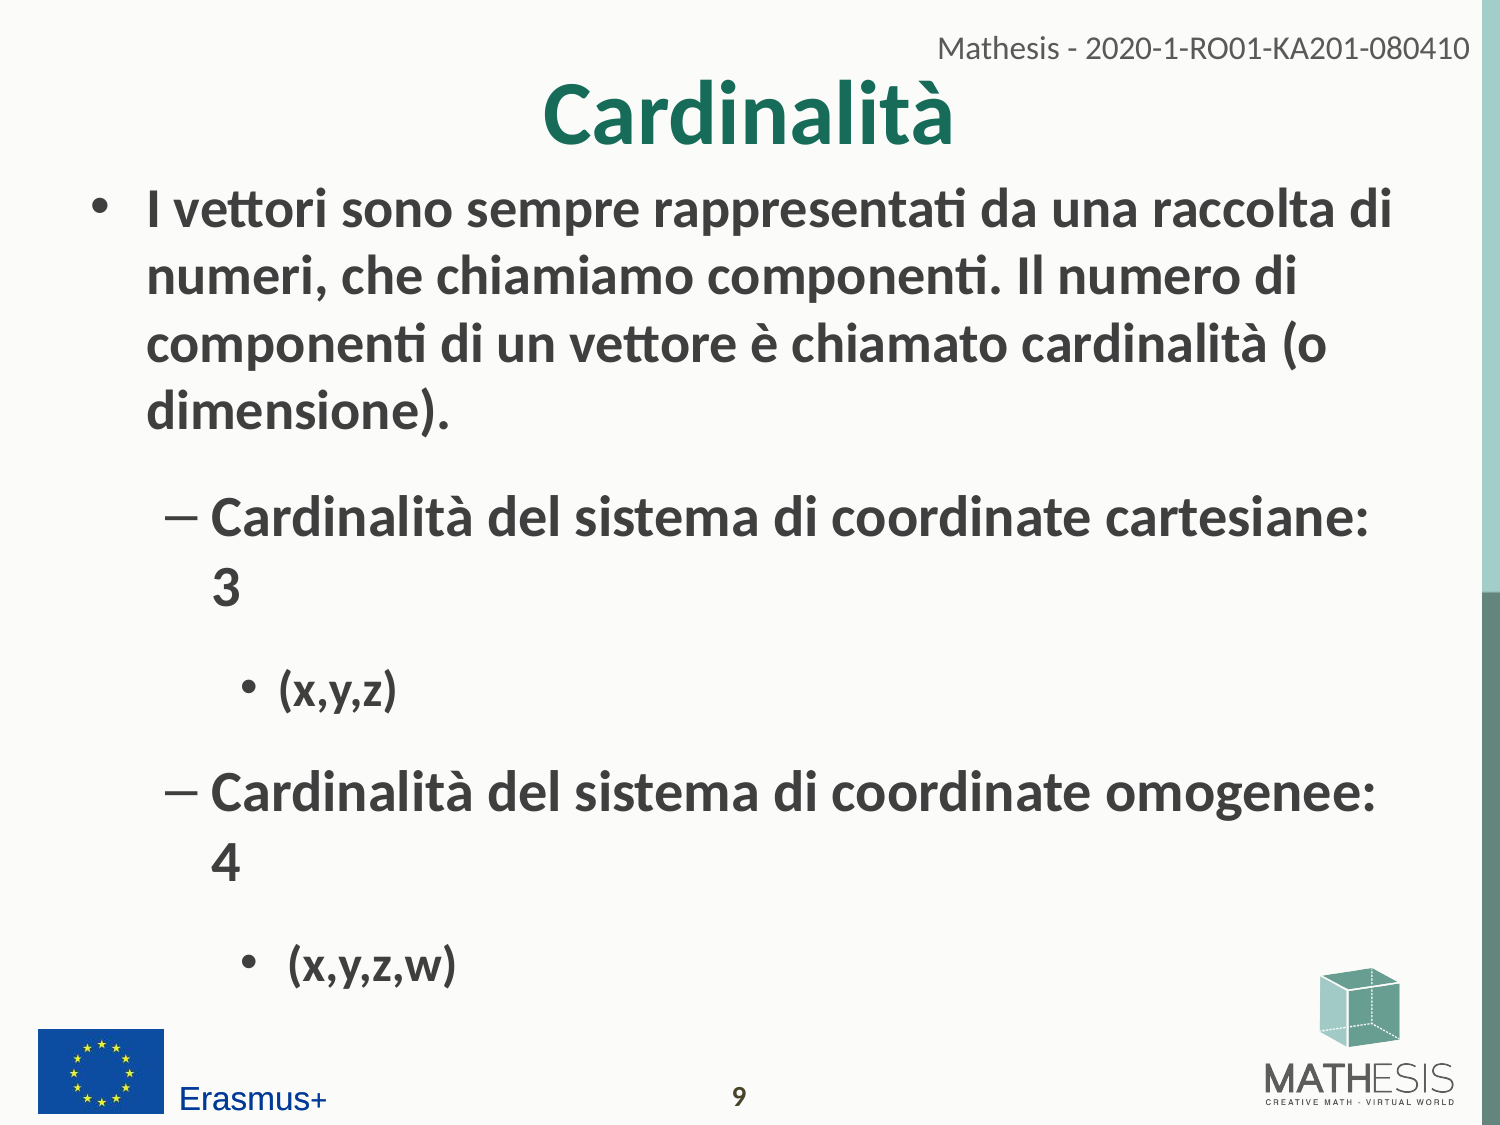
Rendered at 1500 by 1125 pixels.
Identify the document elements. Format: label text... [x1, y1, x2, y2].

title Cardinalità [75, 45, 1425, 163]
picture [38, 1029, 164, 1114]
list I vettori sono sempre rappresentati da una raccolta di numeri, che chiamiamo componenti. Il numero di componenti di un vettore è chiamato cardinalità (o dimensione). Cardinalità del sistema di coordinate cartesiane: 3 (x,y,z) Cardinalità del sistema di coordinate omogenee: 4 (x,y,z,w) [75, 163, 1425, 906]
